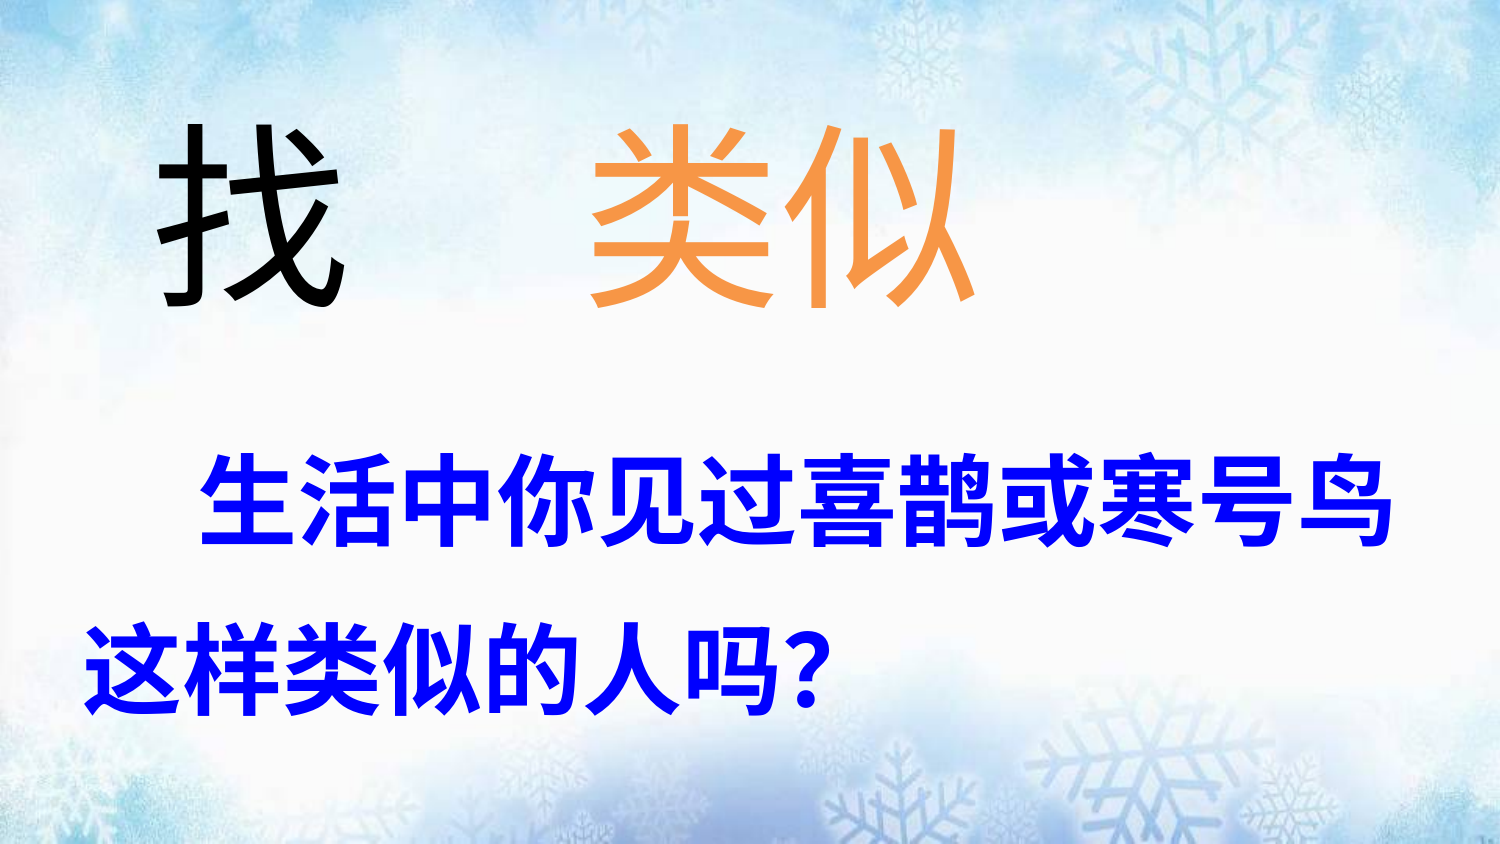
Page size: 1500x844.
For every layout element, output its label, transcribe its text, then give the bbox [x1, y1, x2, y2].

text_box 找 [135, 85, 425, 341]
text_box 类似 [566, 85, 997, 341]
text_box 生活中你见过喜鹊或寒号鸟 这样类似的人吗？ [68, 407, 1413, 735]
picture [0, 0, 1500, 844]
